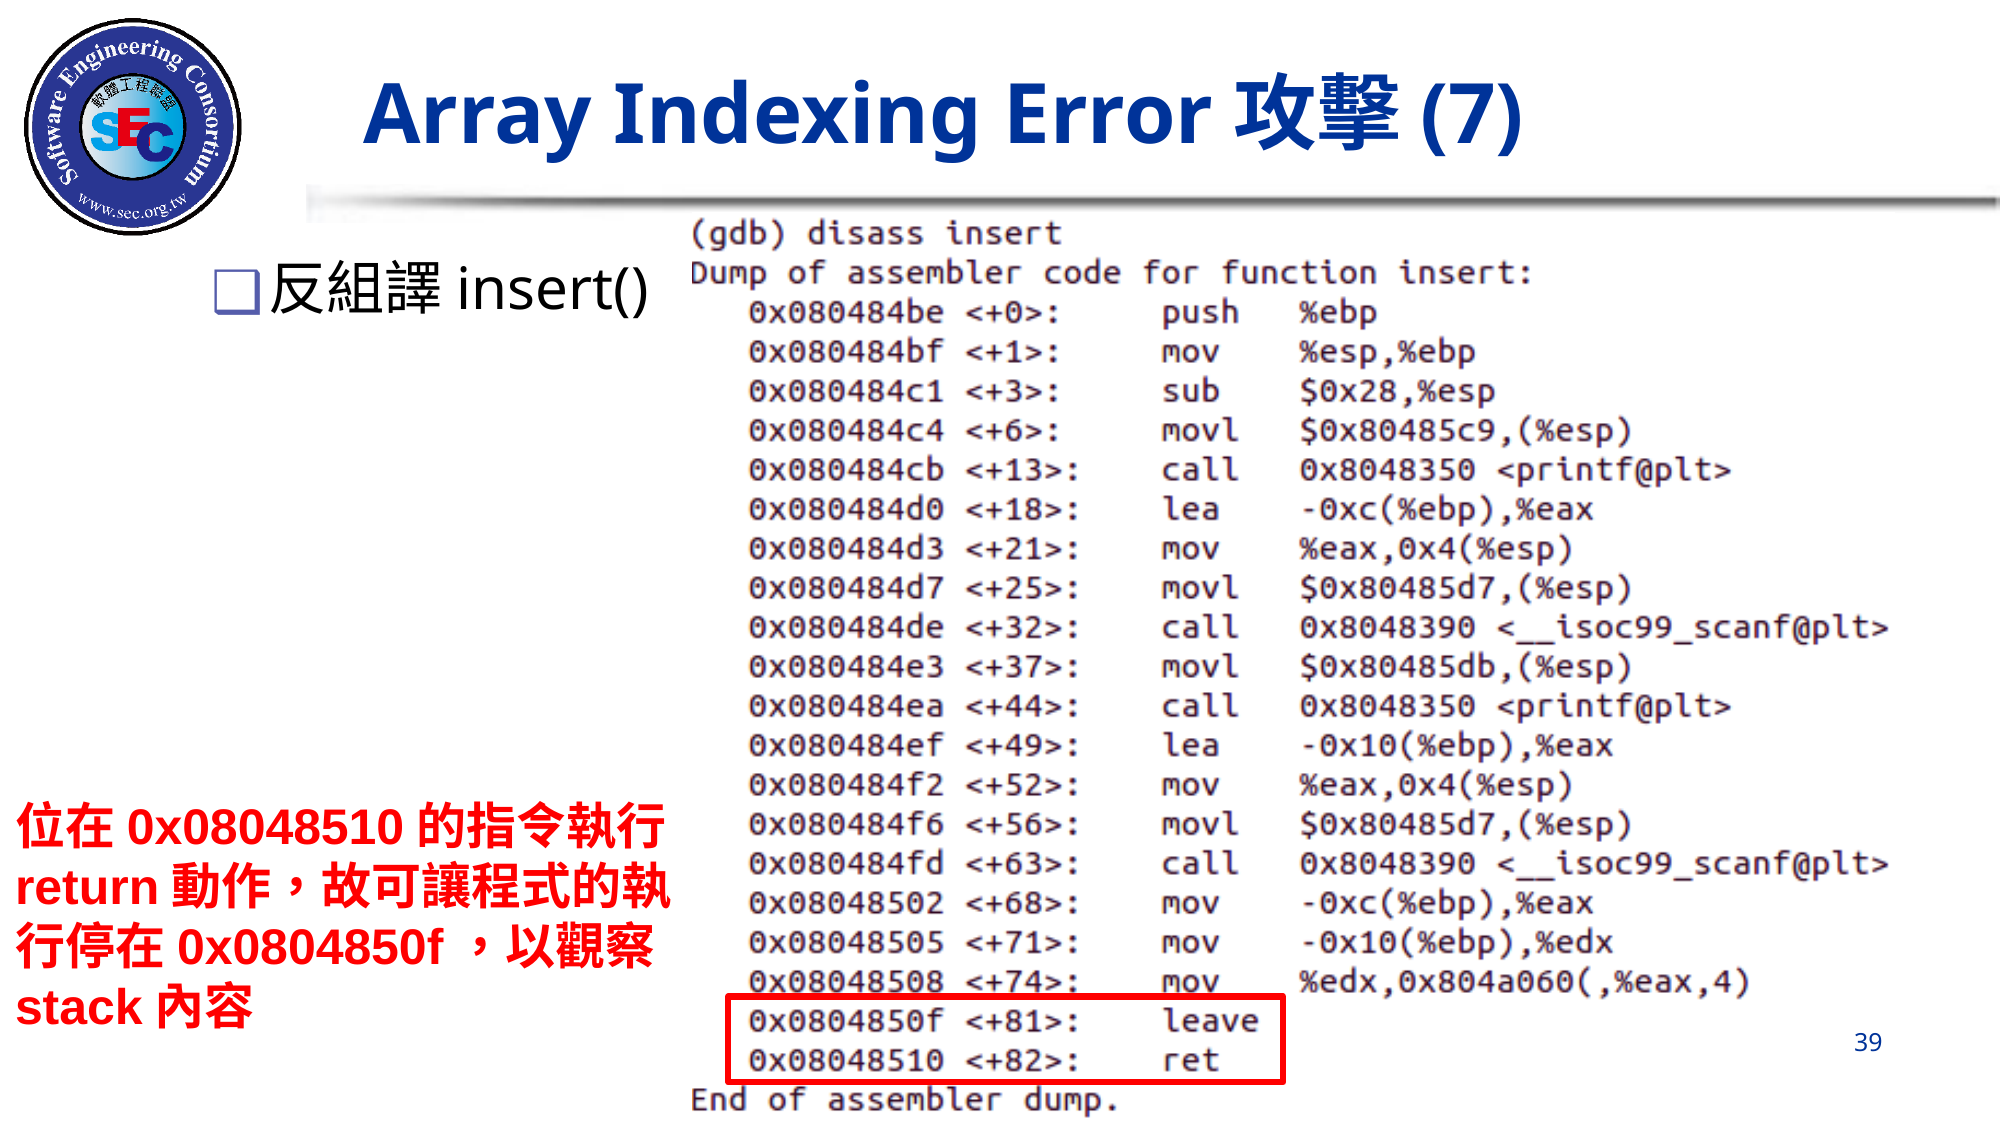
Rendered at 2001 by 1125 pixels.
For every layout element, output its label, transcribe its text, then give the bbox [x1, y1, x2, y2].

title Array Indexing Error攻擊(7) [348, 42, 2000, 179]
picture [306, 184, 2000, 1122]
picture [0, 0, 265, 259]
text_box 位在0x08048510的指令執行return動作，故可讓程式的執行停在0x0804850f，以觀察stack內容 [0, 786, 687, 1045]
list 反組譯insert() [196, 243, 687, 350]
